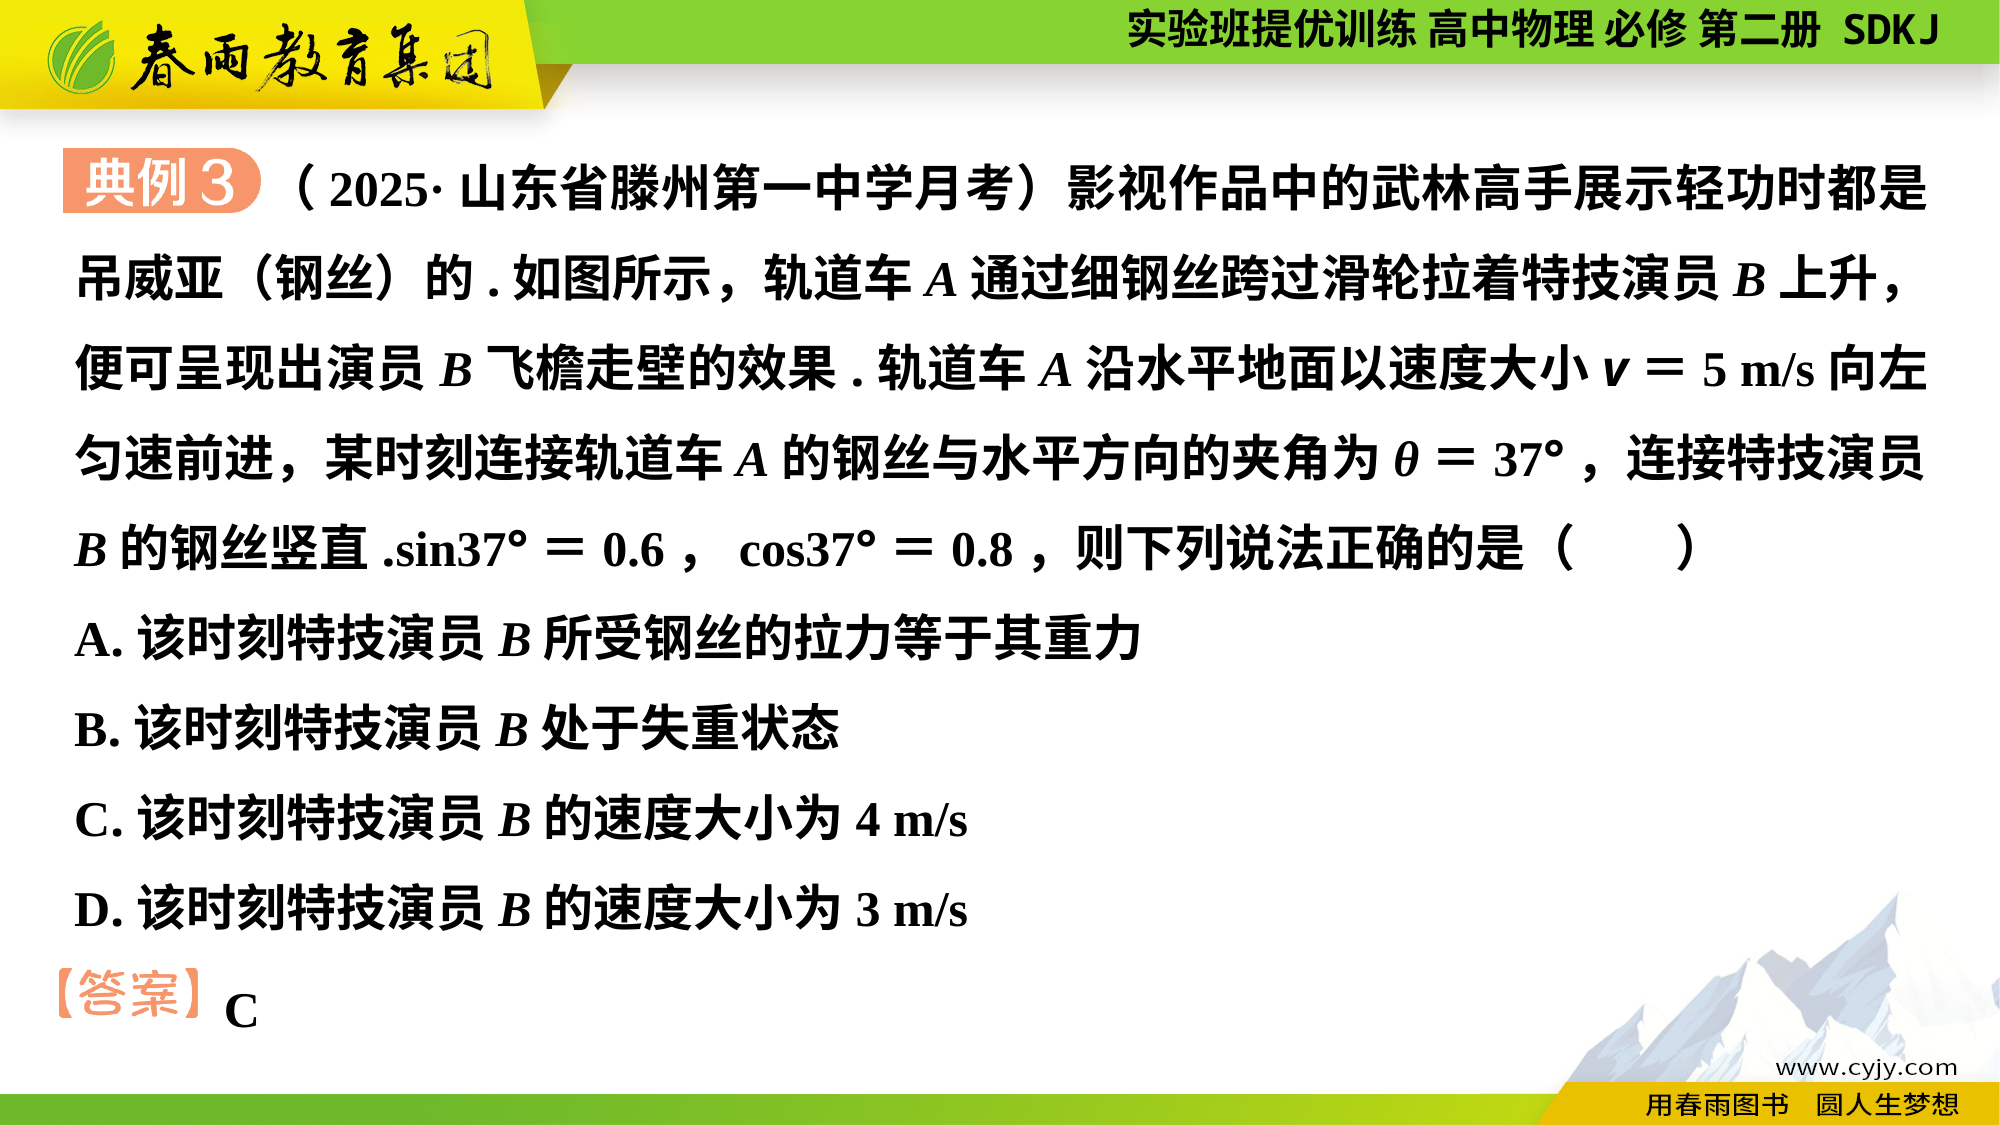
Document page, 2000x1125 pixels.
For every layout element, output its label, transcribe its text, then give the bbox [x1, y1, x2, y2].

text_box C [208, 940, 275, 1046]
list （2025·山东省滕州第一中学月考）影视作品中的武林高手展示轻功时都是吊威亚（钢丝）的.如图所示，轨道车A通过细钢丝跨过滑轮拉着特技演员B上升，便可呈现出演员B飞檐走壁的效果.轨道车A沿水平地面以速度大小v＝5 m/s向左匀速前进，某时刻连接轨道车A的钢丝与水平方向的夹角为θ＝37°，连接特技演员B的钢丝竖直.sin37°＝0.6，cos37°＝0.8，则下列说法正确的是（ ） A.该时刻特技演员B所受钢丝的拉力等于其重力 B.该时刻特技演员B处于失重状态 C.该时刻特技演员B的速度大小为4 m/s D.该时刻特技演员B的速度大小为3 m/s [59, 119, 1944, 953]
picture [0, 0, 2000, 1125]
